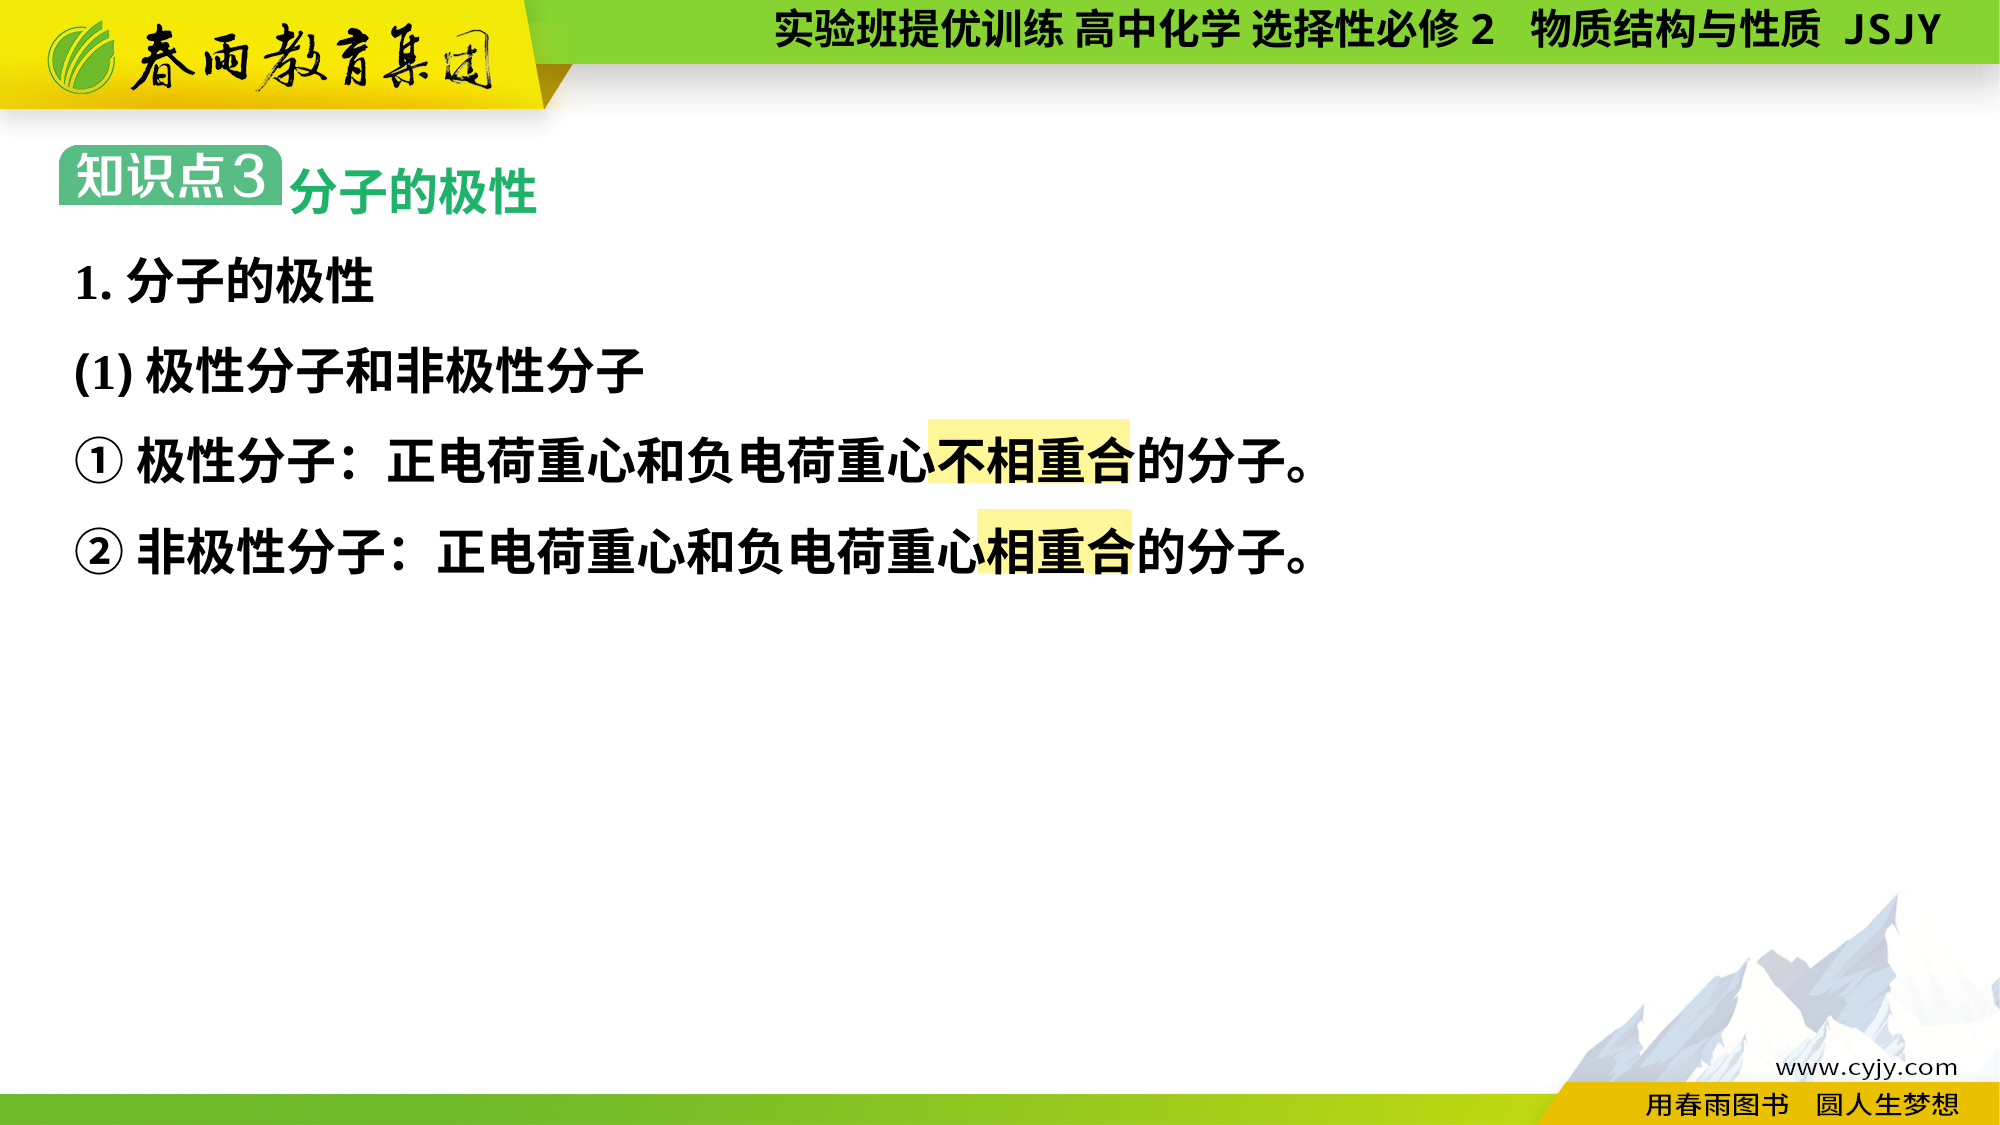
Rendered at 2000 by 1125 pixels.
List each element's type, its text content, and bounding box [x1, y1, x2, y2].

list 分子的极性 1.分子的极性 (1)极性分子和非极性分子 ①极性分子：正电荷重心和负电荷重心不相重合的分子。 ②非极性分子：正电荷重心和负电荷重心相重合的分子。 [59, 122, 1944, 592]
picture [0, 0, 2000, 1125]
